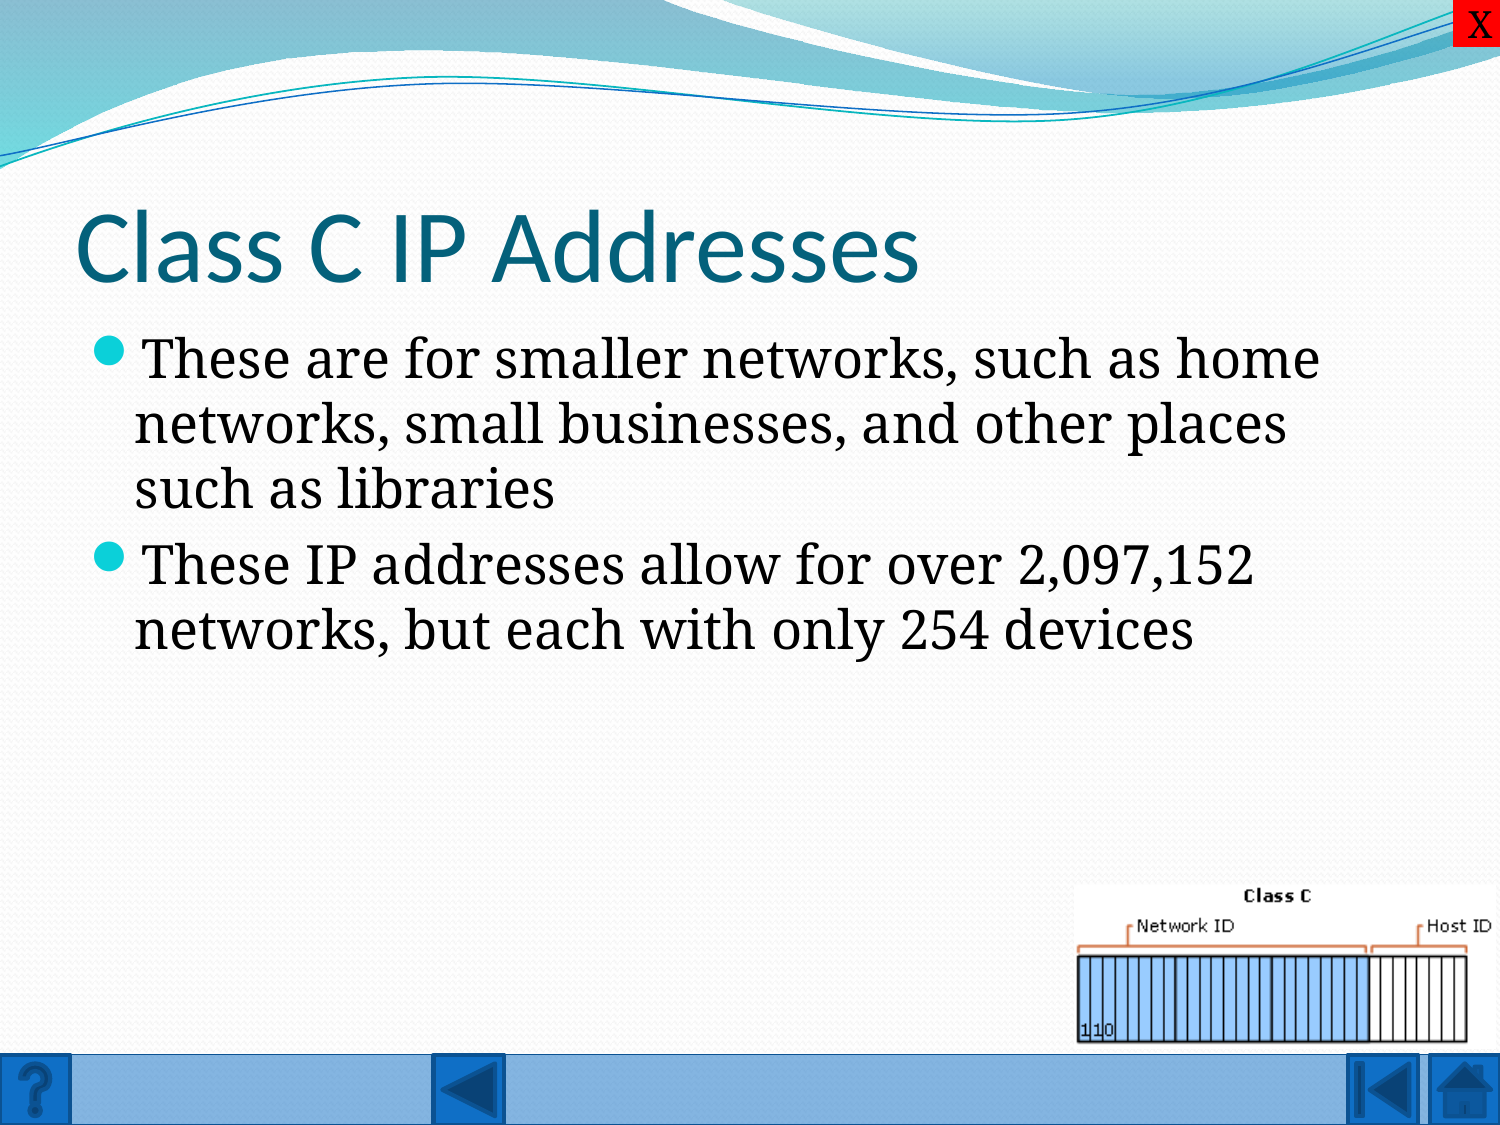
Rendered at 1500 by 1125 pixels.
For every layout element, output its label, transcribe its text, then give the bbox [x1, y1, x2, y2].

text_box [1346, 1061, 1420, 1125]
text_box X [1451, 0, 1500, 49]
text_box [1420, 1061, 1428, 1125]
title Class C IP Addresses [75, 115, 1425, 303]
text_box [72, 1053, 431, 1125]
text_box [431, 1053, 506, 1125]
text_box [0, 1053, 72, 1125]
picture [1074, 885, 1496, 1049]
text_box [506, 1053, 1346, 1125]
text_box [1428, 1055, 1500, 1125]
list These are for smaller networks, such as home networks, small businesses, and other places such as libraries These IP addresses allow for over 2,097,152 networks, but each with only 254 devices [75, 317, 1425, 1038]
